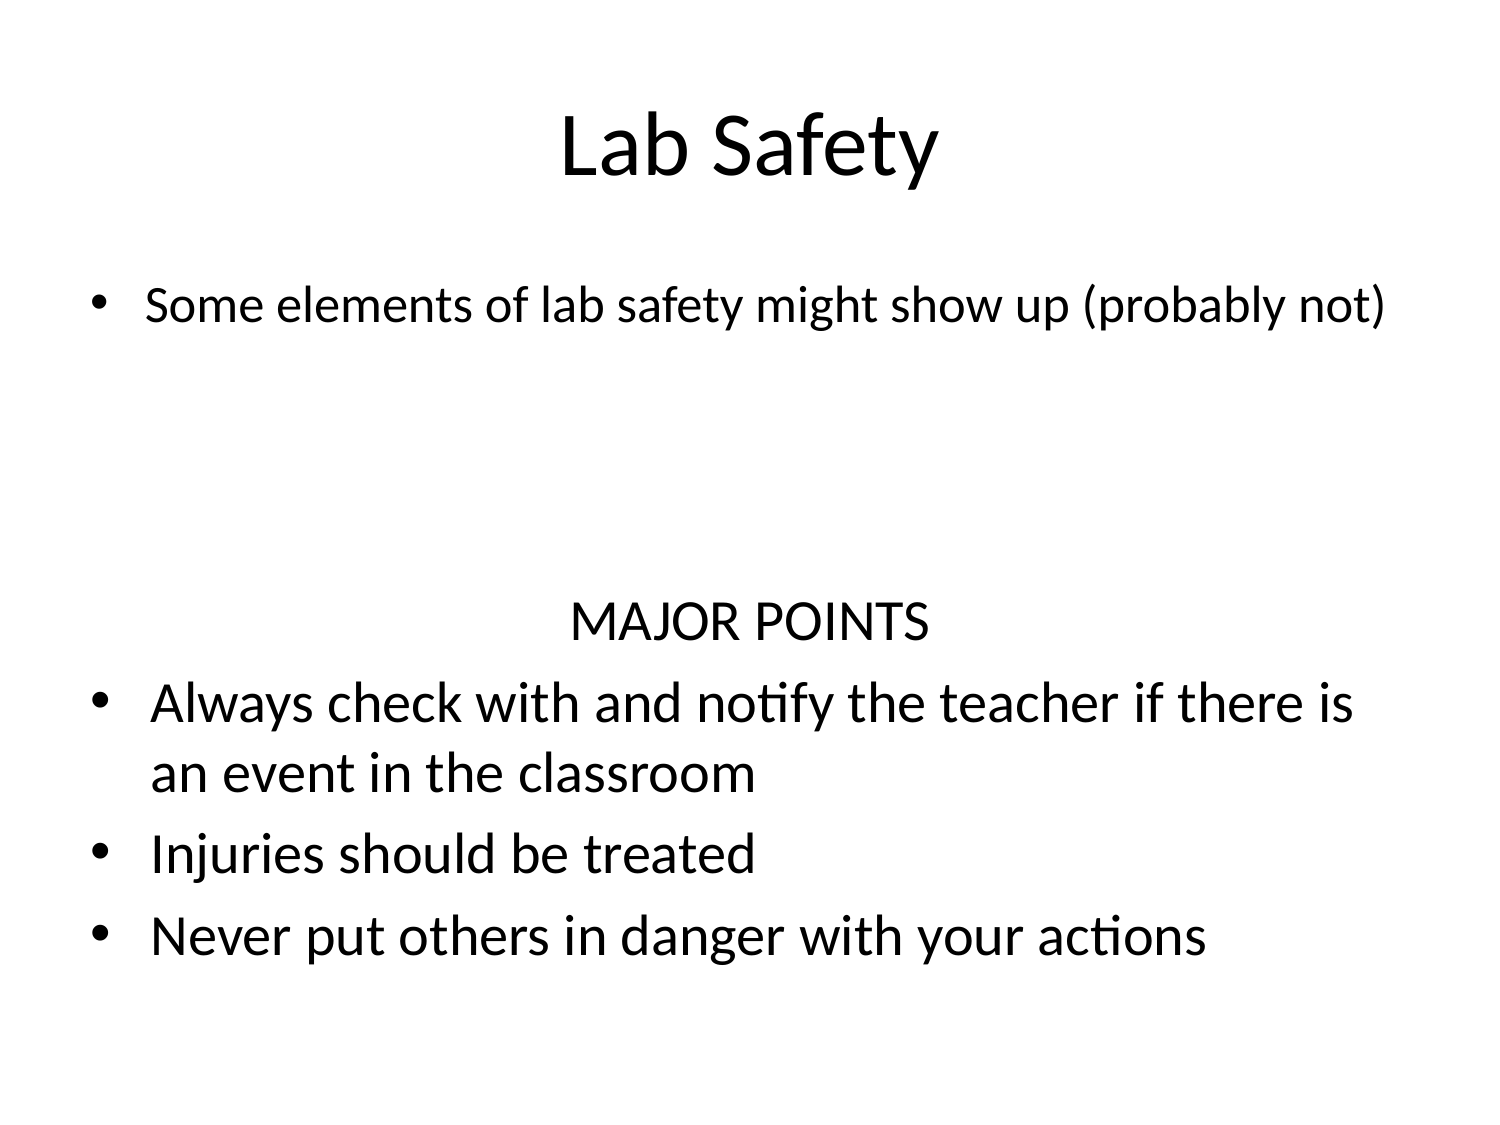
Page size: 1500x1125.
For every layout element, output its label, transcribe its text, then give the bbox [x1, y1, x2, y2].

list Some elements of lab safety might show up (probably not) [75, 262, 1425, 400]
list MAJOR POINTS Always check with and notify the teacher if there is an event in the classroom Injuries should be treated Never put others in danger with your actions [75, 575, 1425, 1005]
title Lab Safety [75, 45, 1425, 233]
